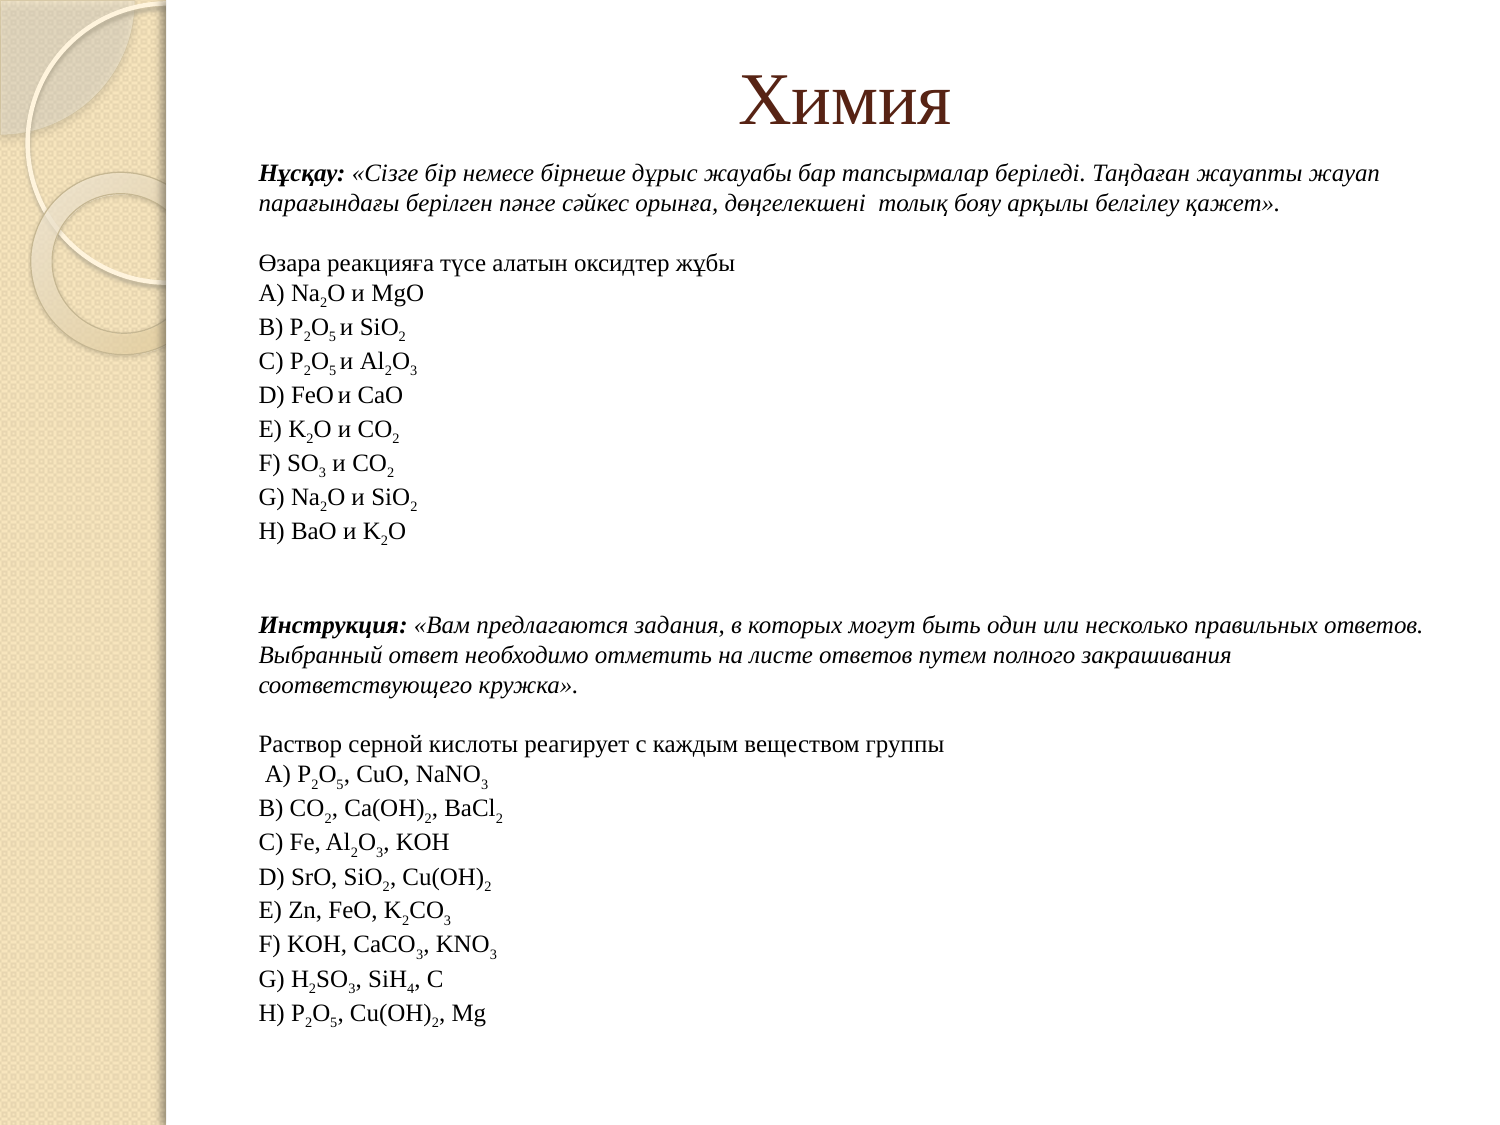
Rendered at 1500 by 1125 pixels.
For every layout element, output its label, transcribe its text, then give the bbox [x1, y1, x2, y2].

title Химия [230, 42, 1461, 147]
list Нұсқау: «Сізге бір немесе бірнеше дұрыс жауабы бар тапсырмалар беріледі. Таңдаған жауапты жауап парағындағы берілген пәнге сәйкес орынға, дөңгелекшені толық бояу арқылы белгілеу қажет». Өзара реакцияға түсе алатын оксидтер жұбы A) Na2O и MgO B) P2O5 и SiO2 C) P2O5 и Al2O3 D) FeO и CaO E) K2O и CO2 F) SO3 и CO2 G) Na2O и SiO2 H) BaO и K2O Инструкция: «Вам предлагаются задания, в которых могут быть один или несколько правильных ответов. Выбранный ответ необходимо отметить на листе ответов путем полного закрашивания соответствующего кружка». Раствор серной кислоты реагирует с каждым веществом группы A) P2O5, CuO, NaNO3 B) CO2, Ca(OН)2, BaCl2 C) Fe, Al2O3, KOH D) SrO, SiO2, Cu(OH)2 E) Zn, FeO, K2CO3 F) KOH, CaCO3, KNO3 G) H2SO3, SiH4, C H) P2O5, Cu(OH)2, Mg [230, 149, 1461, 1012]
